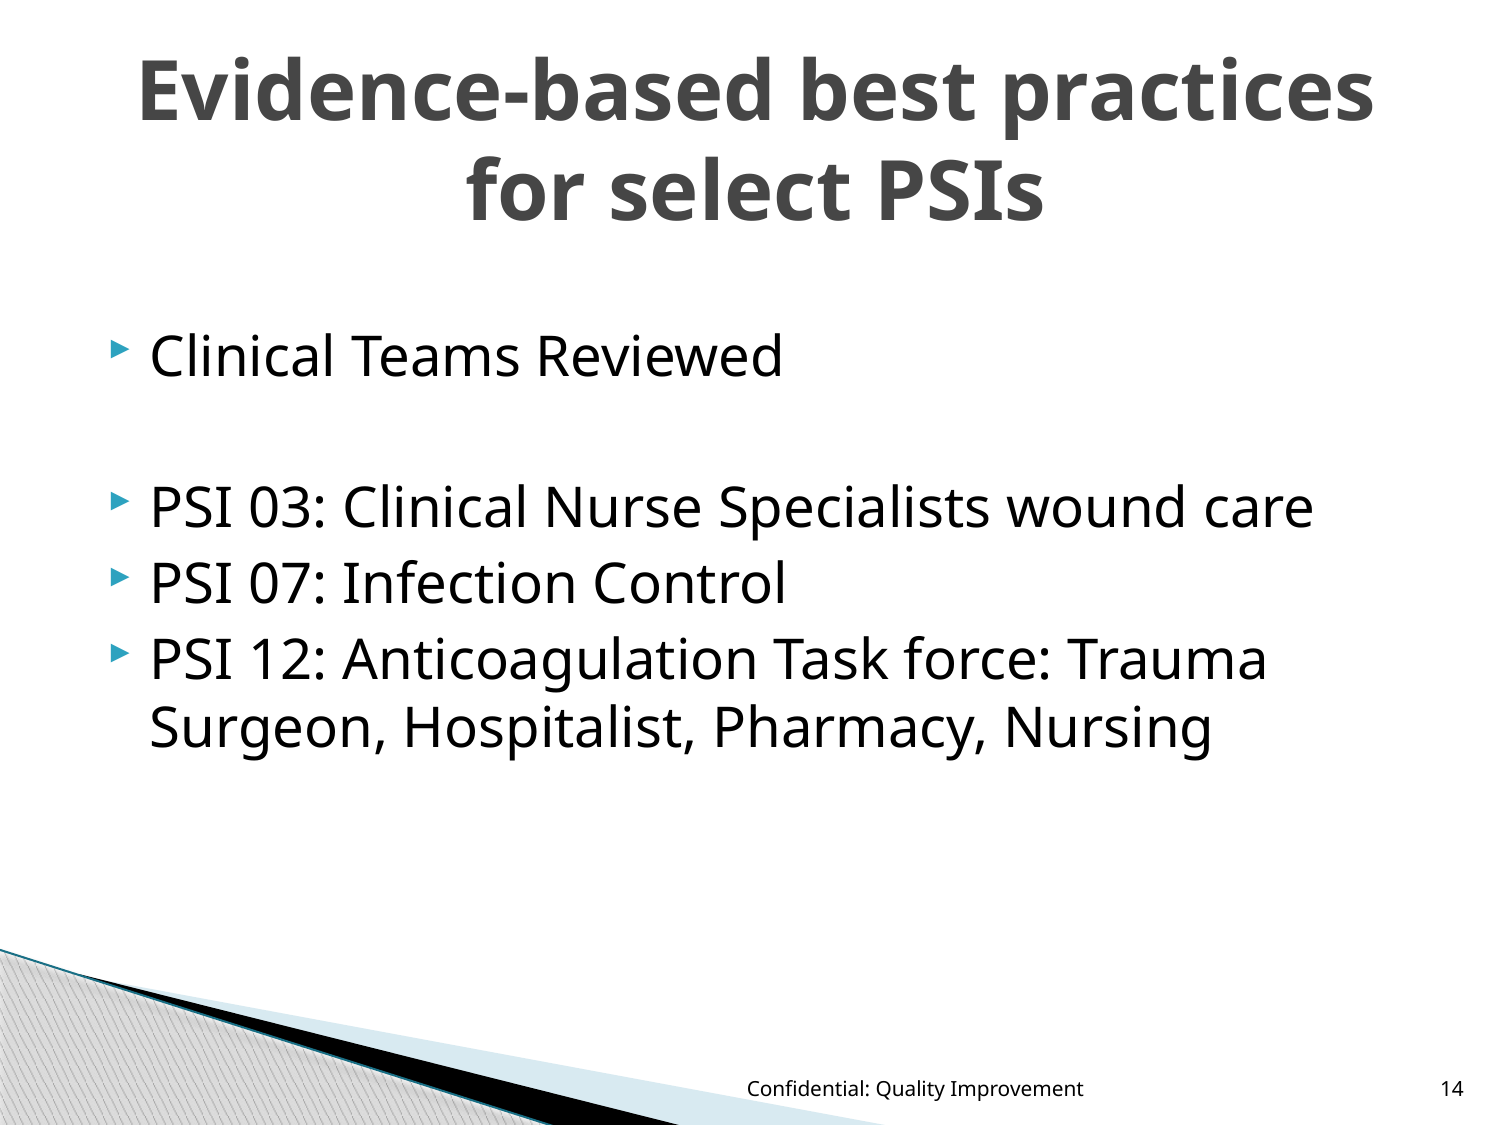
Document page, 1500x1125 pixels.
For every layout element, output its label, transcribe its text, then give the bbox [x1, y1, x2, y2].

slide_number 14 [1418, 1051, 1479, 1112]
title Evidence-based best practices for select PSIs [87, 0, 1425, 275]
list Clinical Teams Reviewed PSI 03: Clinical Nurse Specialists wound care PSI 07: Infection Control PSI 12: Anticoagulation Task force: Trauma Surgeon, Hospitalist, Pharmacy, Nursing [75, 312, 1425, 1055]
footer Confidential: Quality Improvement [718, 1051, 1105, 1112]
